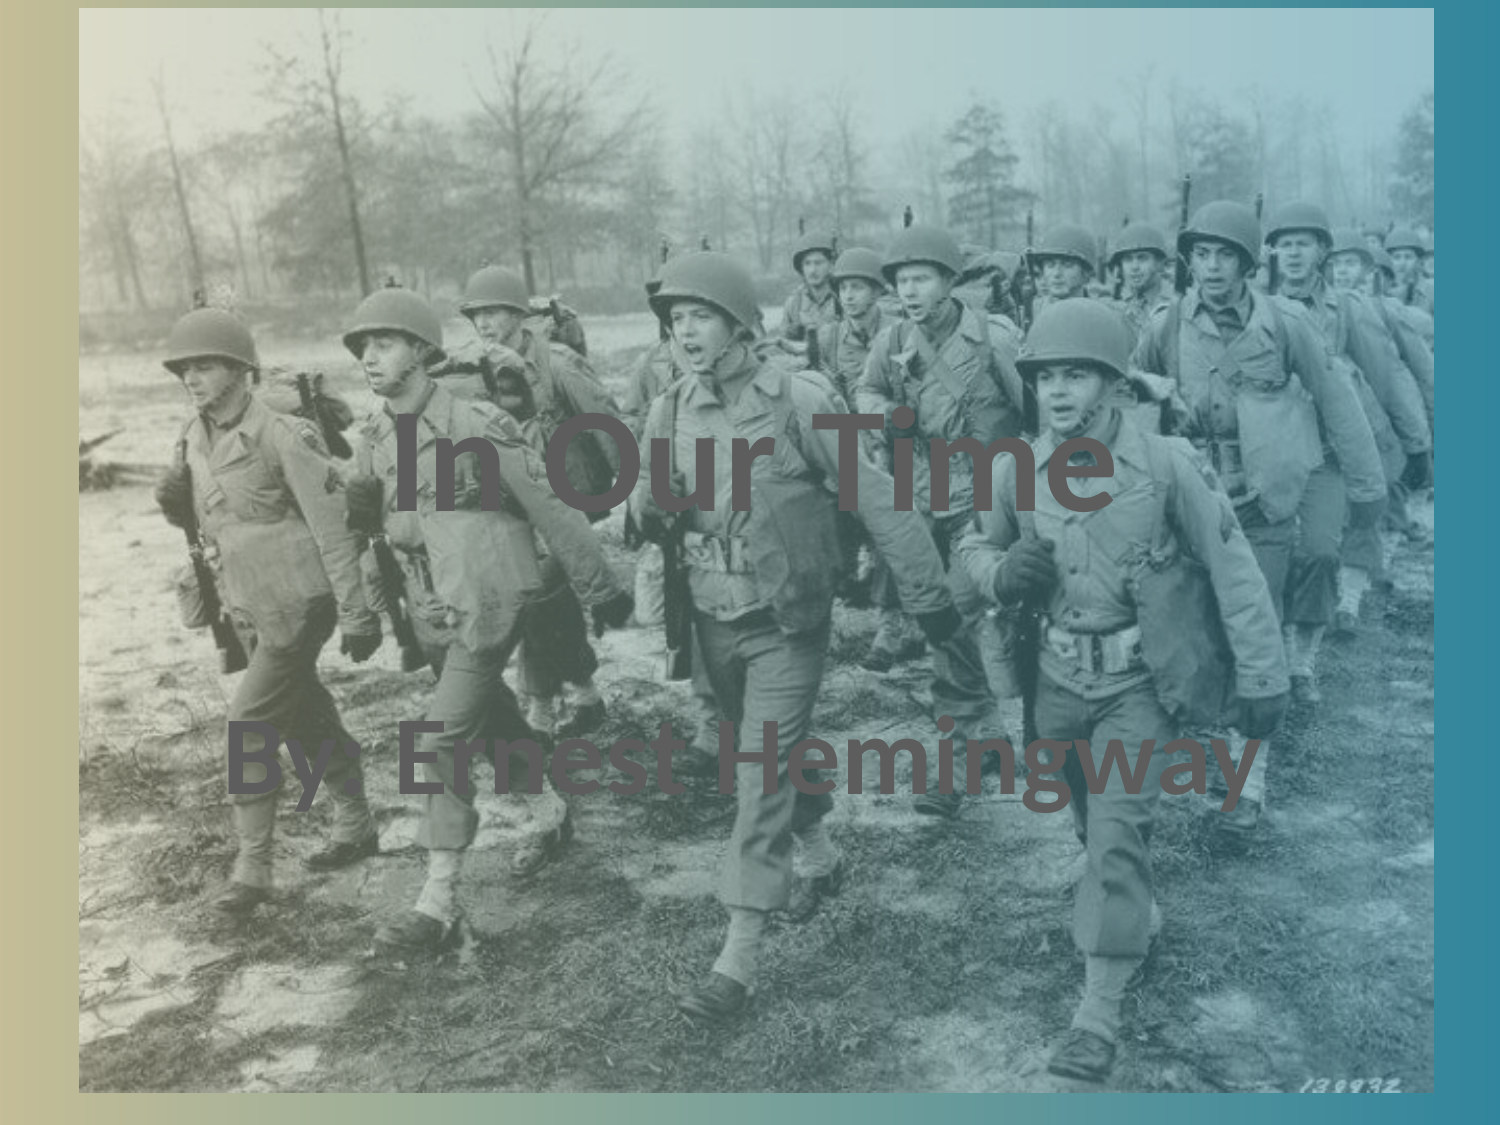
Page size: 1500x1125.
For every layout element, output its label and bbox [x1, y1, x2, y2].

picture [78, 8, 1434, 1093]
